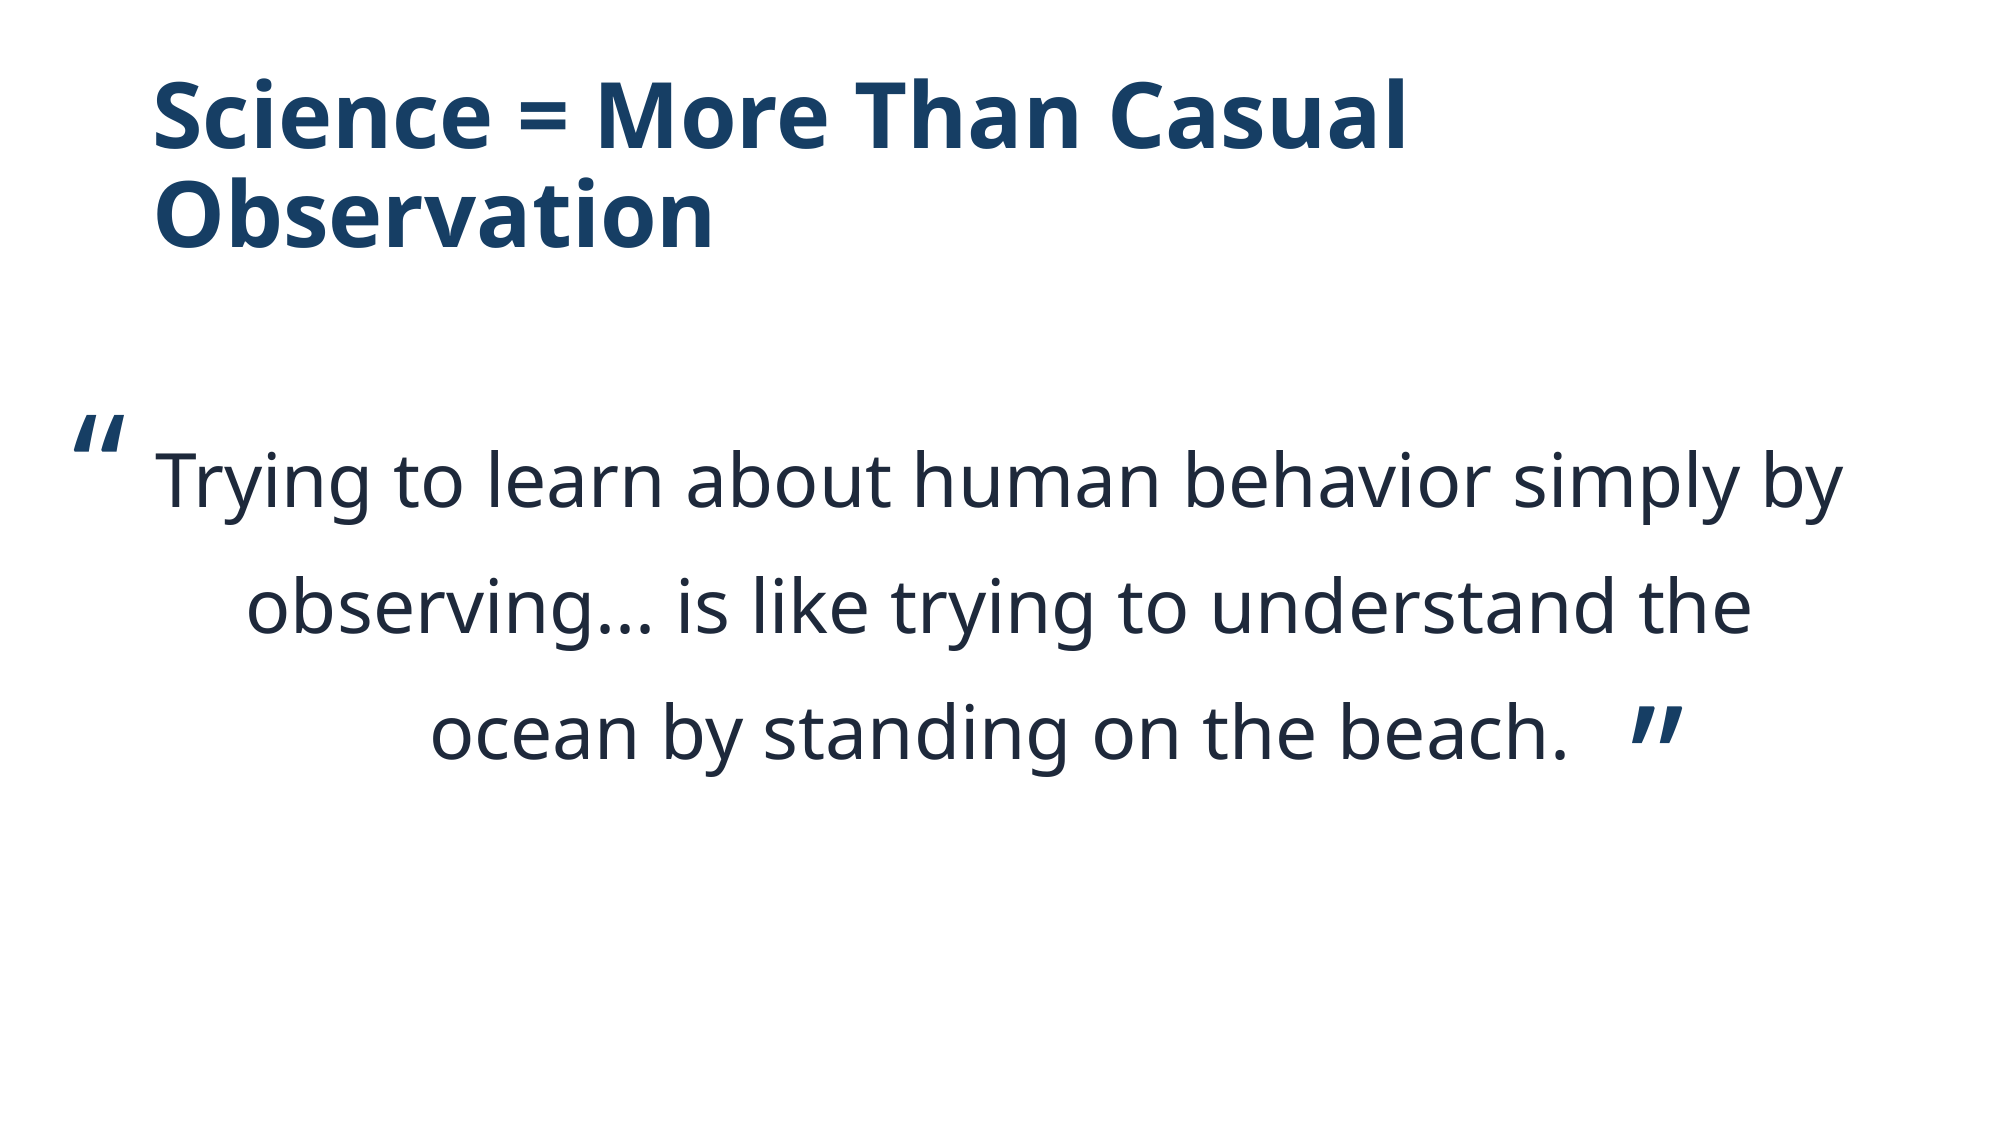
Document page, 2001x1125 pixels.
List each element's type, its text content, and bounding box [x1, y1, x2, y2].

text_box “ [1581, 598, 1700, 794]
title Science = More Than Casual Observation [137, 59, 1863, 278]
text_box “ [57, 365, 176, 561]
list Trying to learn about human behavior simply by observing... is like trying to understand the ocean by standing on the beach. [137, 299, 1863, 1014]
